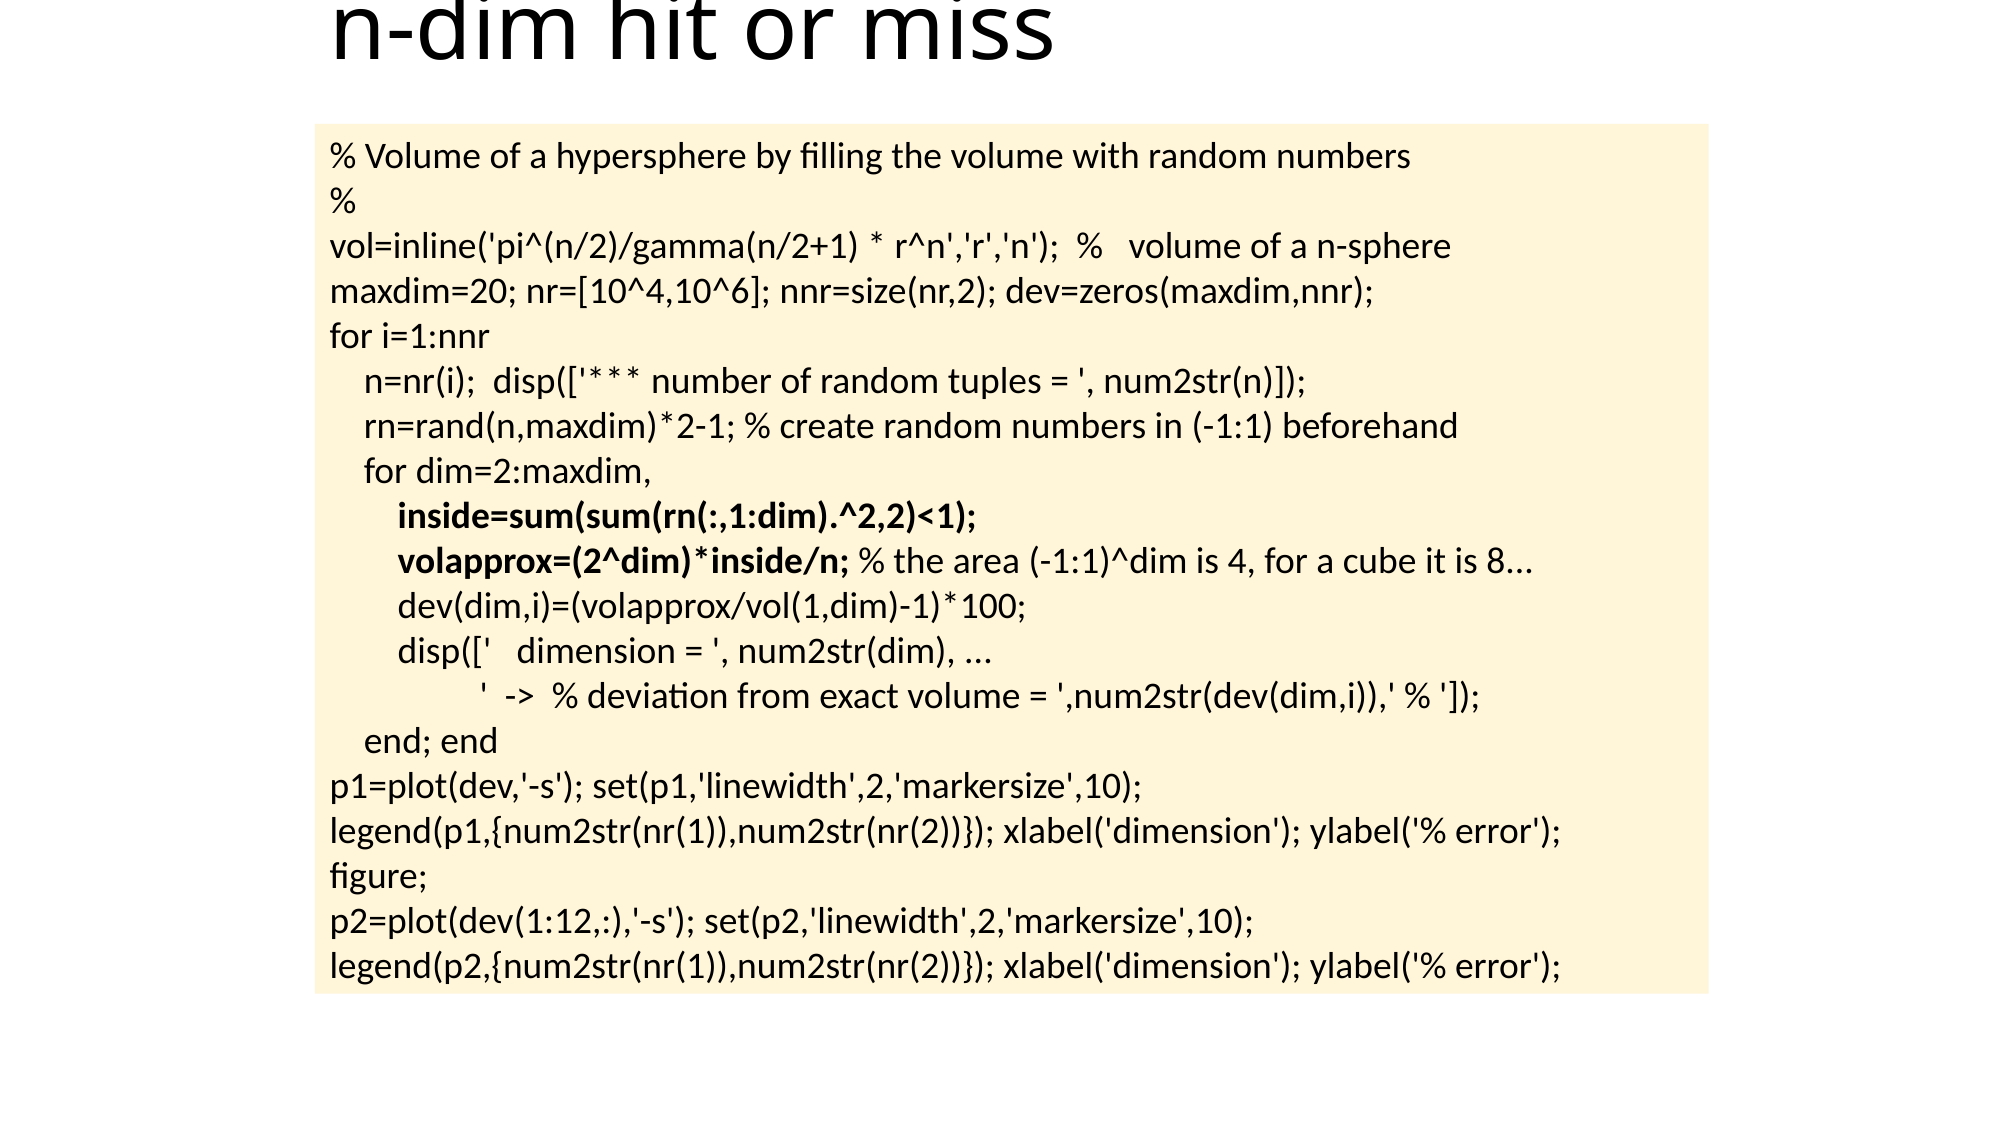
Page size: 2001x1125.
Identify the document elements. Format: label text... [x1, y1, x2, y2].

title n-dim hit or miss [314, 0, 1665, 123]
text_box % Volume of a hypersphere by filling the volume with random numbers % vol=inline('pi^(n/2)/gamma(n/2+1) * r^n','r','n'); % volume of a n-sphere maxdim=20; nr=[10^4,10^6]; nnr=size(nr,2); dev=zeros(maxdim,nnr); for i=1:nnr n=nr(i); disp(['*** number of random tuples = ', num2str(n)]); rn=rand(n,maxdim)*2-1; % create random numbers in (-1:1) beforehand for dim=2:maxdim, inside=sum(sum(rn(:,1:dim).^2,2)<1); volapprox=(2^dim)*inside/n; % the area (-1:1)^dim is 4, for a cube it is 8... dev(dim,i)=(volapprox/vol(1,dim)-1)*100; disp([' dimension = ', num2str(dim), ... ' -> % deviation from exact volume = ',num2str(dev(dim,i)),' % ']); end; end p1=plot(dev,'-s'); set(p1,'linewidth',2,'markersize',10); legend(p1,{num2str(nr(1)),num2str(nr(2))}); xlabel('dimension'); ylabel('% error'); figure; p2=plot(dev(1:12,:),'-s'); set(p2,'linewidth',2,'markersize',10); legend(p2,{num2str(nr(1)),num2str(nr(2))}); xlabel('dimension'); ylabel('% error'); [314, 123, 1709, 994]
